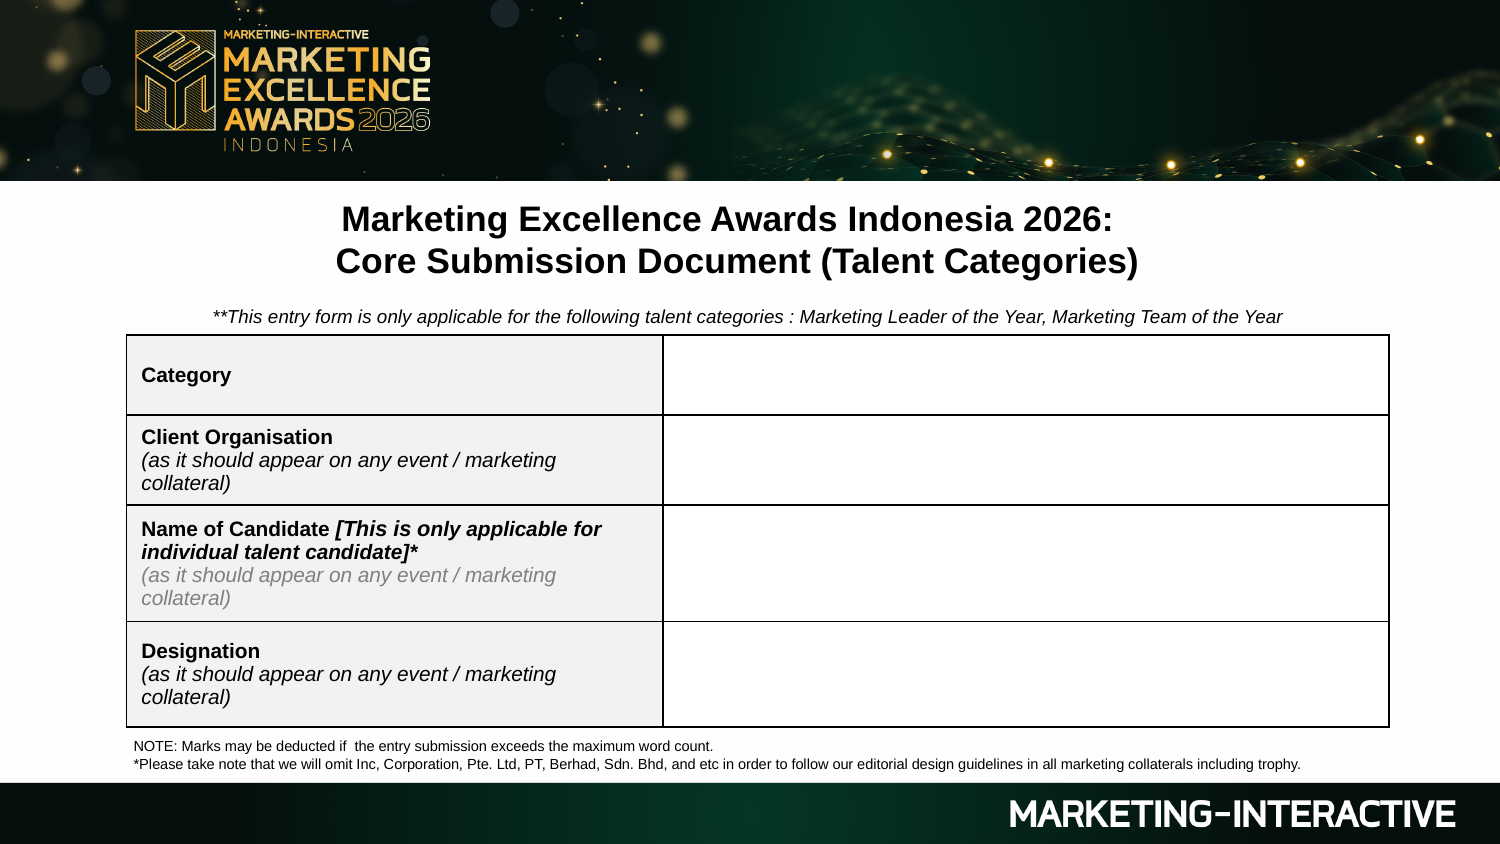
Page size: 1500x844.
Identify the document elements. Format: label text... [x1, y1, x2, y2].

table_header Category [127, 336, 662, 414]
table_cell [664, 416, 1388, 504]
text_box **This entry form is only applicable for the following talent categories : Marketing Leader of the Year, Marketing Team of the Year [106, 296, 1394, 335]
table_cell Client Organisation (as it should appear on any event / marketing collateral) [127, 416, 662, 504]
text_box NOTE: Marks may be deducted if the entry submission exceeds the maximum word count. *Please take note that we will omit Inc, Corporation, Pte. Ltd, PT, Berhad, Sdn. Bhd, and etc in order to follow our editorial design guidelines in all marketing collaterals including trophy. [118, 729, 1382, 780]
picture [0, 0, 1500, 844]
text_box Marketing Excellence Awards Indonesia 2026: Core Submission Document (Talent Categories) [174, 188, 1300, 289]
table_cell [664, 506, 1388, 621]
table_header [664, 336, 1388, 414]
table_cell Designation (as it should appear on any event / marketing collateral) [127, 622, 662, 726]
table_cell Name of Candidate [This is only applicable for individual talent candidate]* (as it should appear on any event / marketing collateral) [127, 506, 662, 621]
table_cell [664, 622, 1388, 726]
